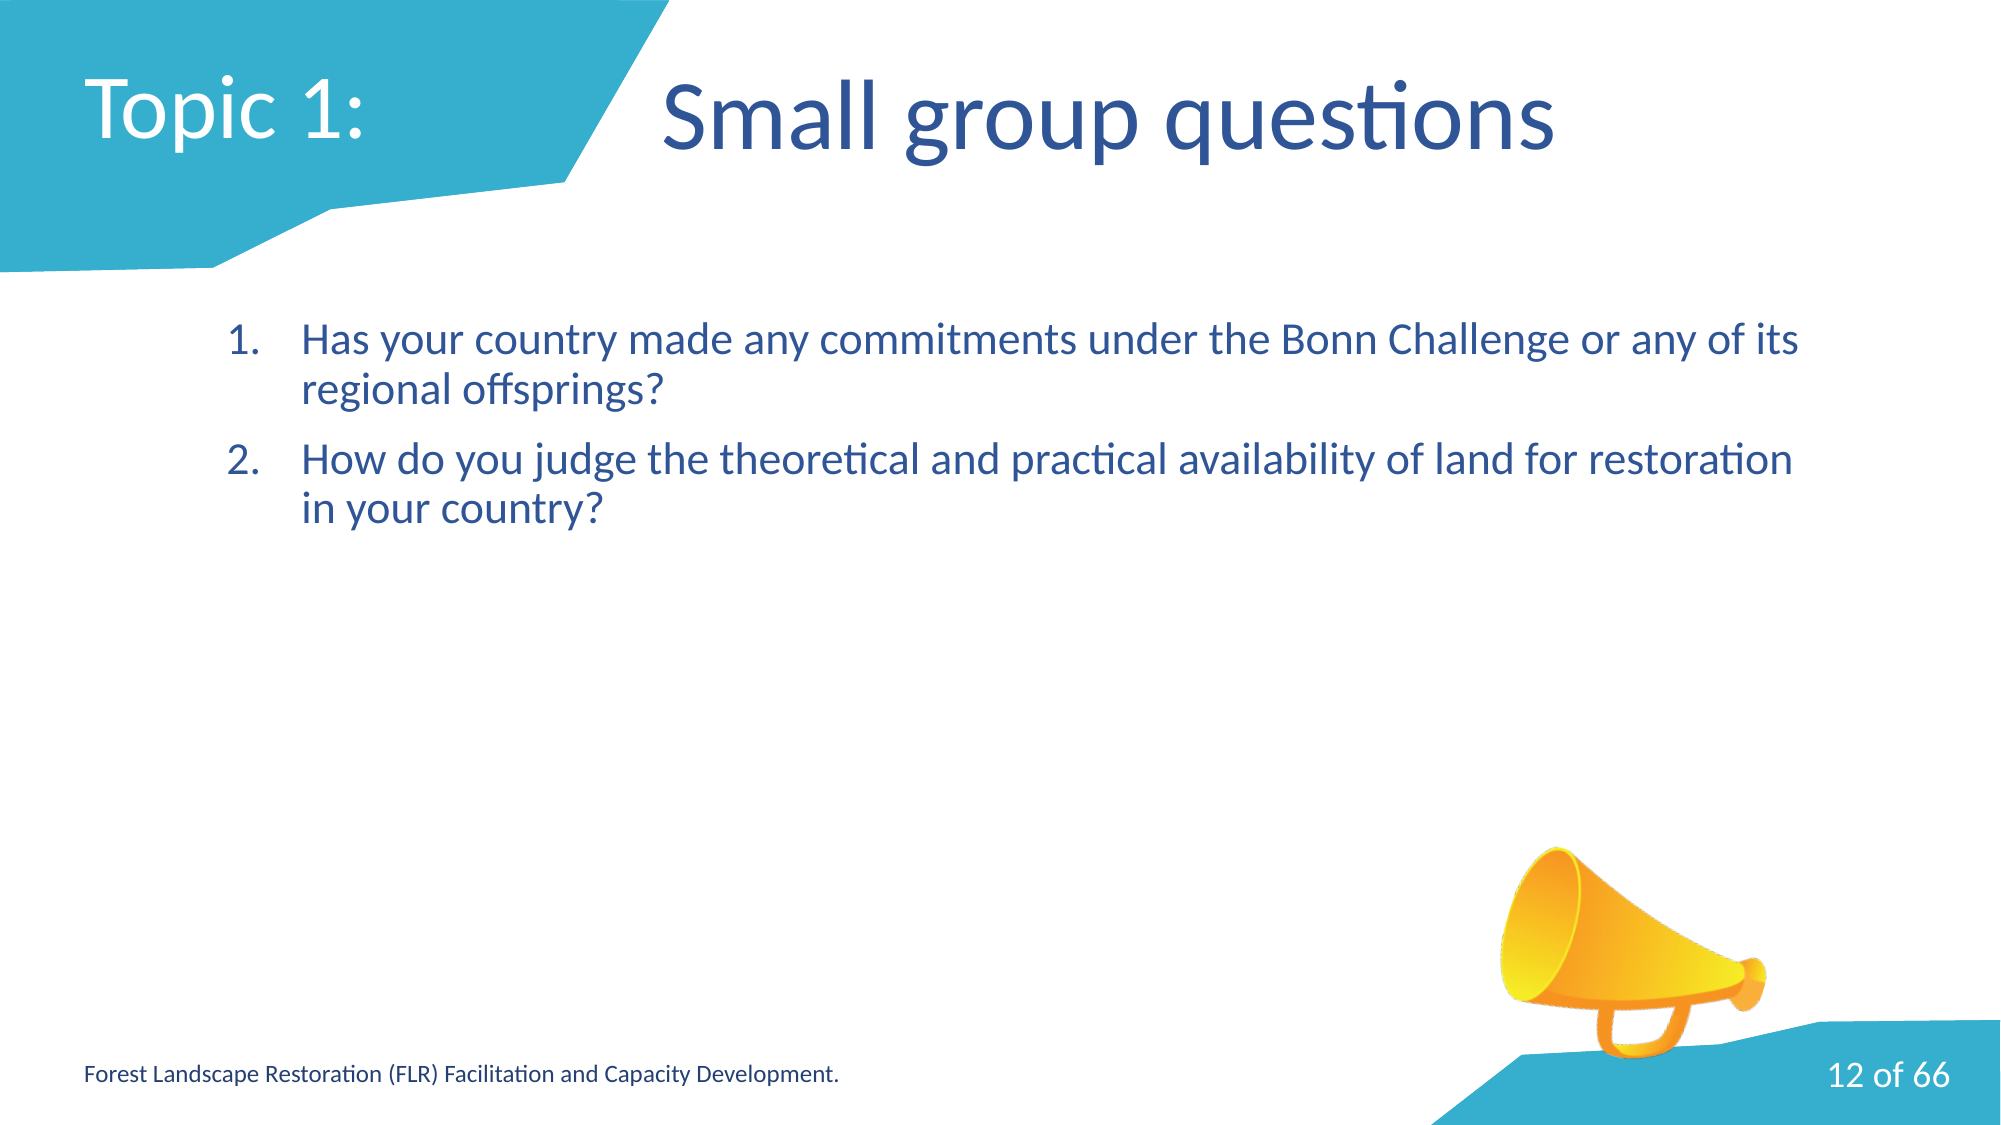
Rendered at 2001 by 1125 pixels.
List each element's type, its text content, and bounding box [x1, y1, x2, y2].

slide_number 12 of 66 [1759, 1042, 1966, 1103]
picture [1479, 839, 1785, 1090]
list Has your country made any commitments under the Bonn Challenge or any of its regional offsprings? How do you judge the theoretical and practical availability of land for restoration in your country? [211, 307, 1822, 1022]
text_box Small group questions [646, 42, 1592, 178]
title Topic 1: [69, 0, 765, 218]
footer Forest Landscape Restoration (FLR) Facilitation and Capacity Development. [69, 1042, 1270, 1103]
